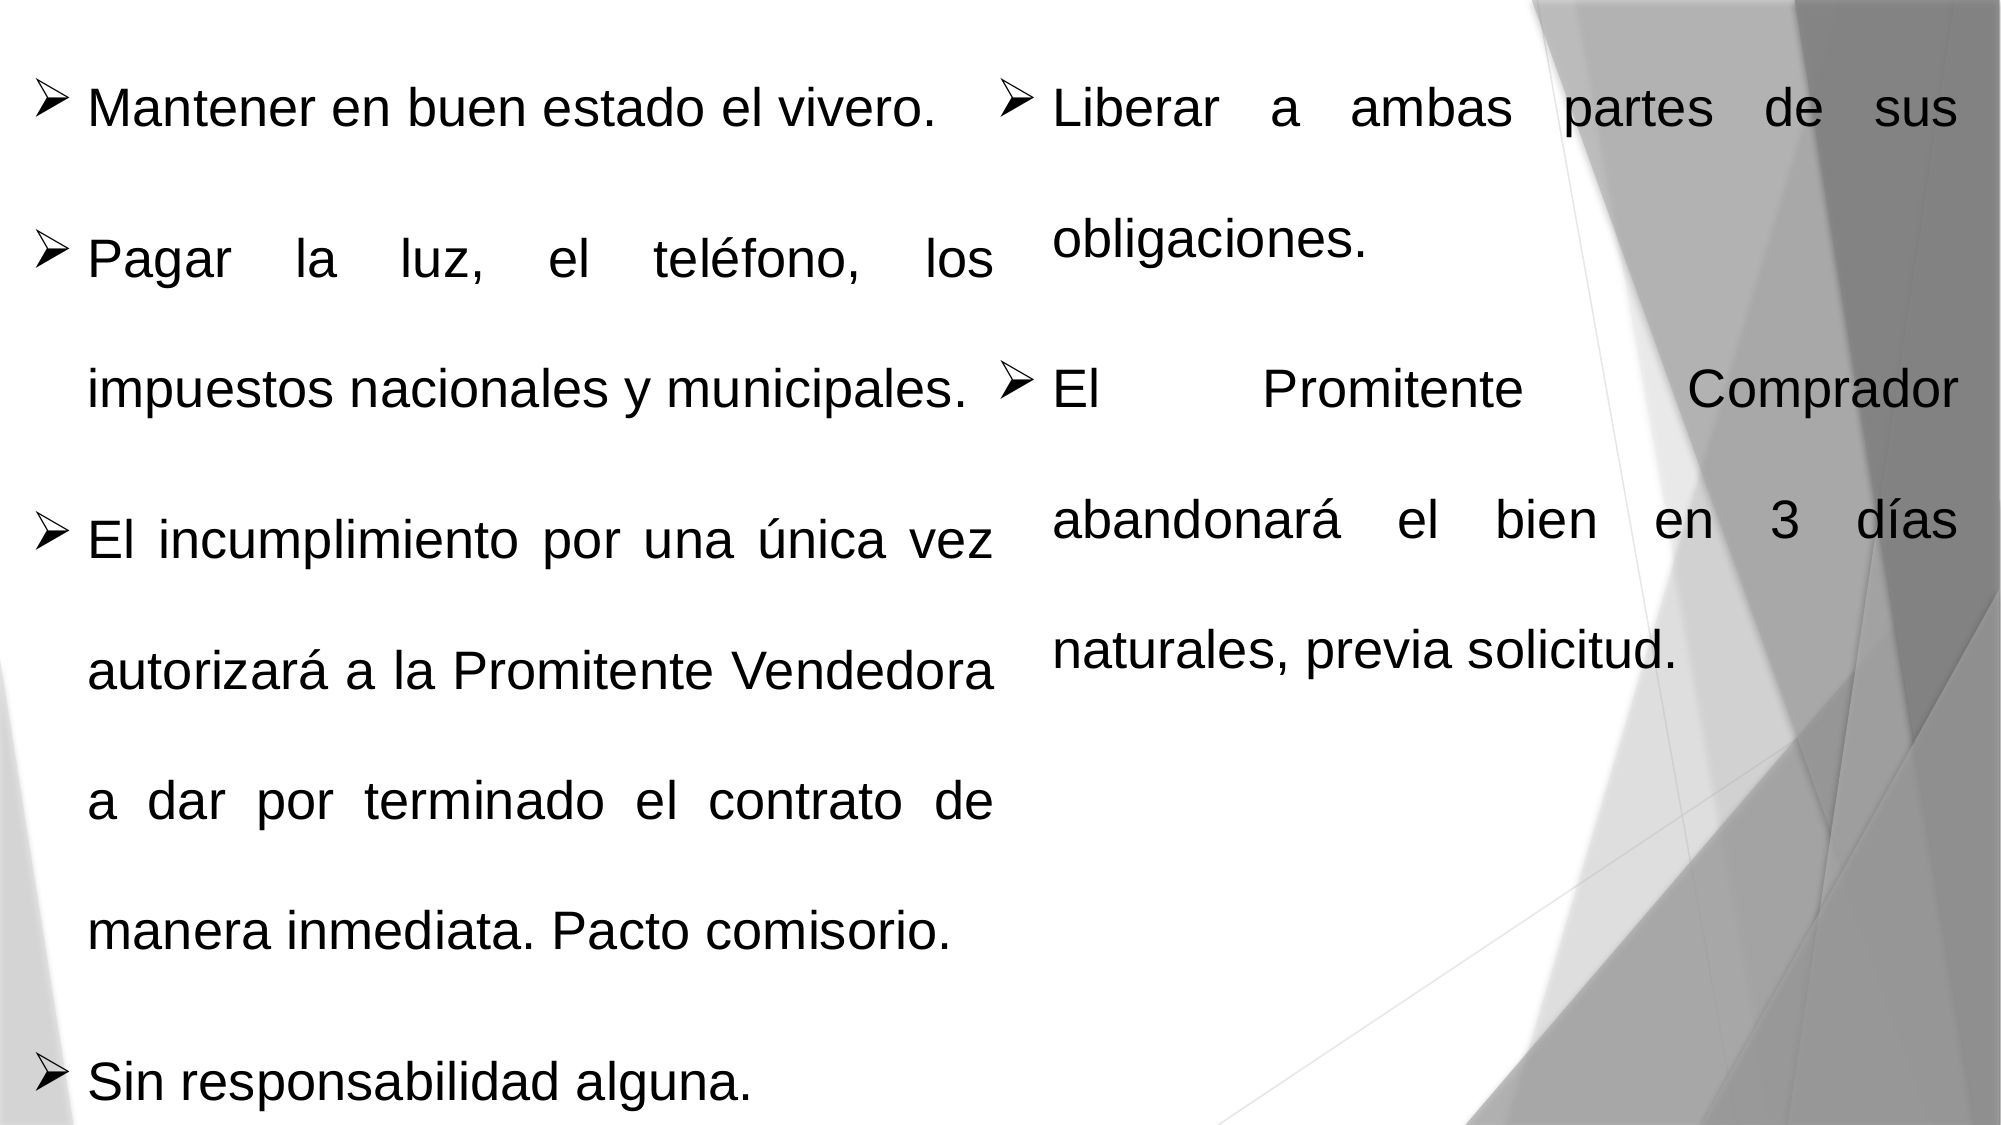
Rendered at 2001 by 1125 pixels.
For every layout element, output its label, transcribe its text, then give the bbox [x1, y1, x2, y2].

list Mantener en buen estado el vivero. Pagar la luz, el teléfono, los impuestos nacionales y municipales. El incumplimiento por una única vez autorizará a la Promitente Vendedora a dar por terminado el contrato de manera inmediata. Pacto comisorio. Sin responsabilidad alguna. Liberar a ambas partes de sus obligaciones. El Promitente Comprador abandonará el bien en 3 días naturales, previa solicitud. [16, 0, 1976, 1125]
